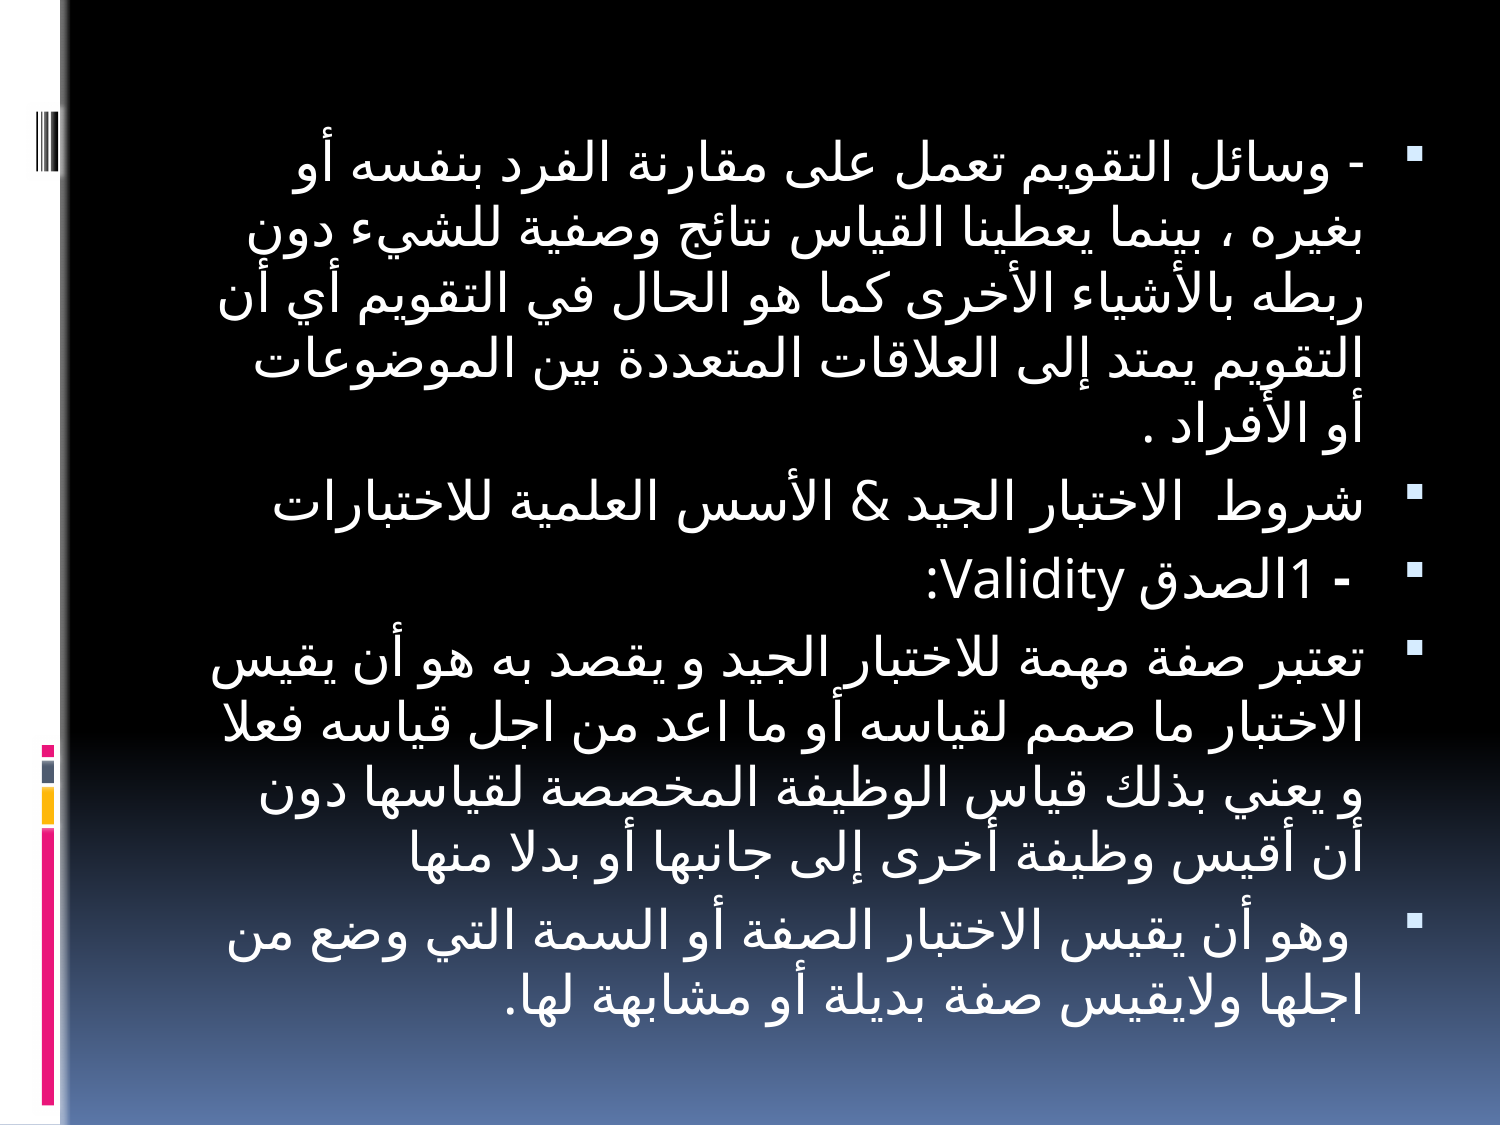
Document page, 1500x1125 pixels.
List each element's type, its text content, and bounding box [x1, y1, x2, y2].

list - وسائل التقويم تعمل على مقارنة الفرد بنفسه أو بغيره ، بينما يعطينا القياس نتائج وصفية للشيء دون ربطه بالأشياء الأخرى كما هو الحال في التقويم أي أن التقويم يمتد إلى العلاقات المتعددة بين الموضوعات أو الأفراد . شروط الاختبار الجيد & الأسس العلمية للاختبارات - 1الصدق Validity: تعتبر صفة مهمة للاختبار الجيد و يقصد به هو أن يقيس الاختبار ما صمم لقياسه أو ما اعد من اجل قياسه فعلا و يعني بذلك قياس الوظيفة المخصصة لقياسها دون أن أقيس وظيفة أخرى إلى جانبها أو بدلا منها وهو أن يقيس الاختبار الصفة أو السمة التي وضع من اجلها ولايقيس صفة بديلة أو مشابهة لها. [187, 120, 1450, 1038]
